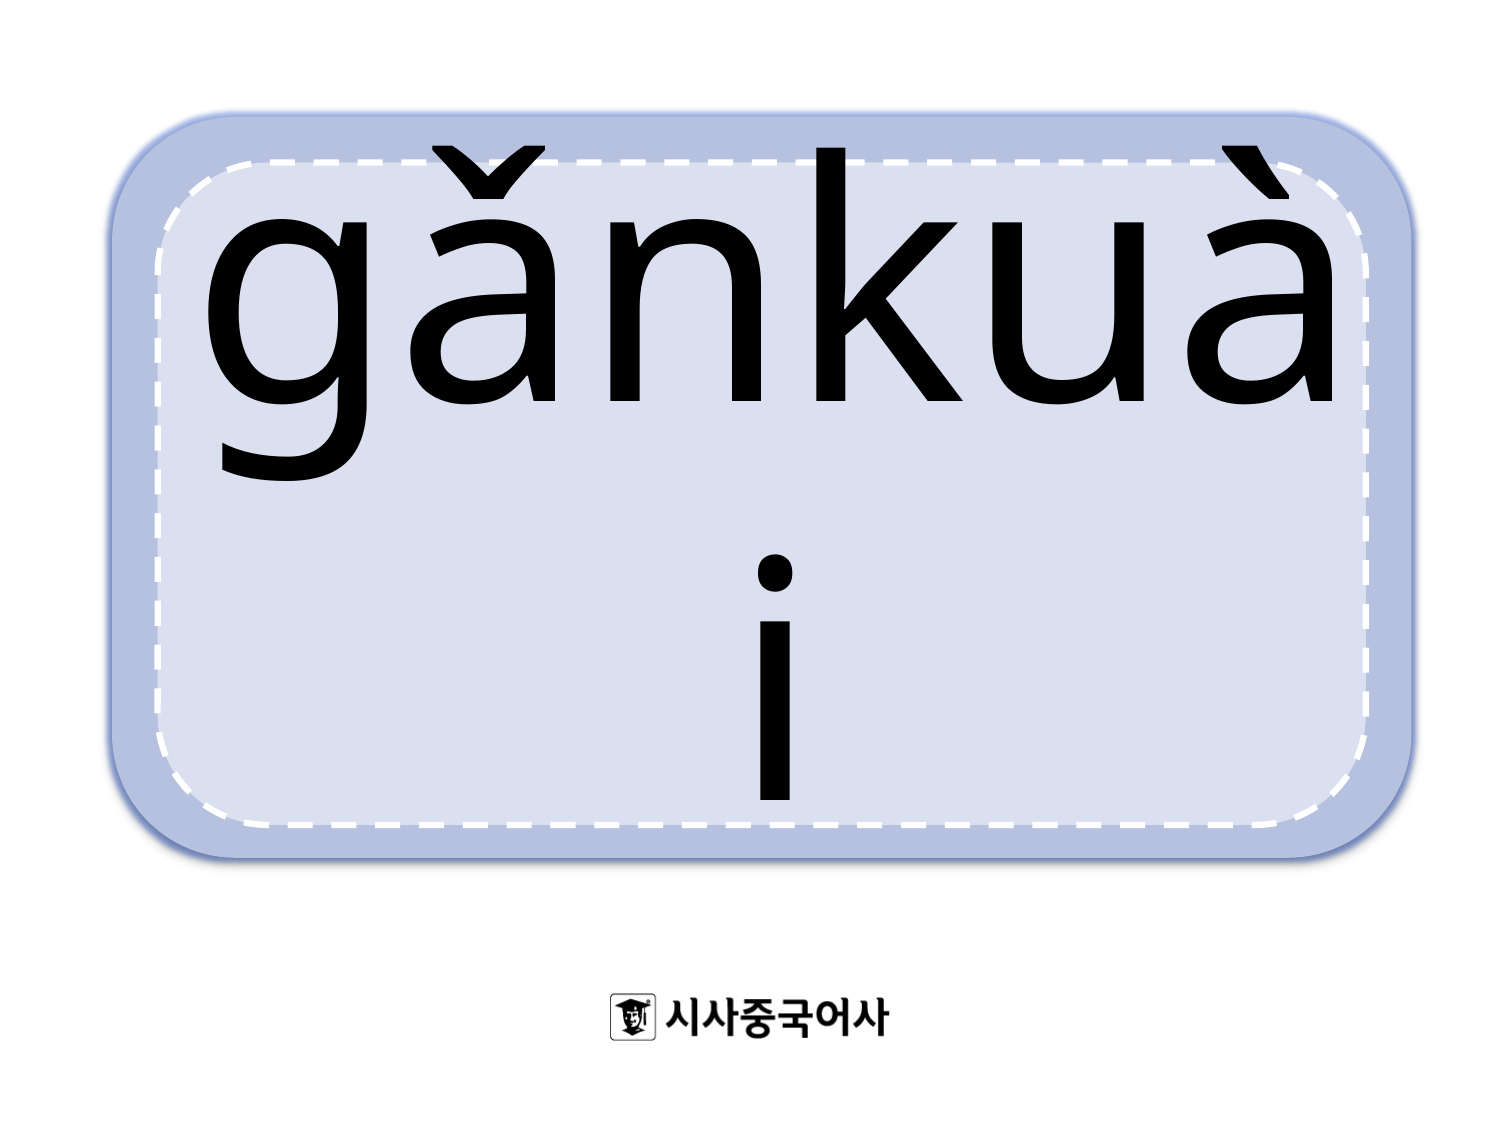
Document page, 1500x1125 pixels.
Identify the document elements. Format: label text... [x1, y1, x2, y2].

text_box gǎnkuài [171, 136, 1380, 799]
picture [602, 987, 898, 1047]
